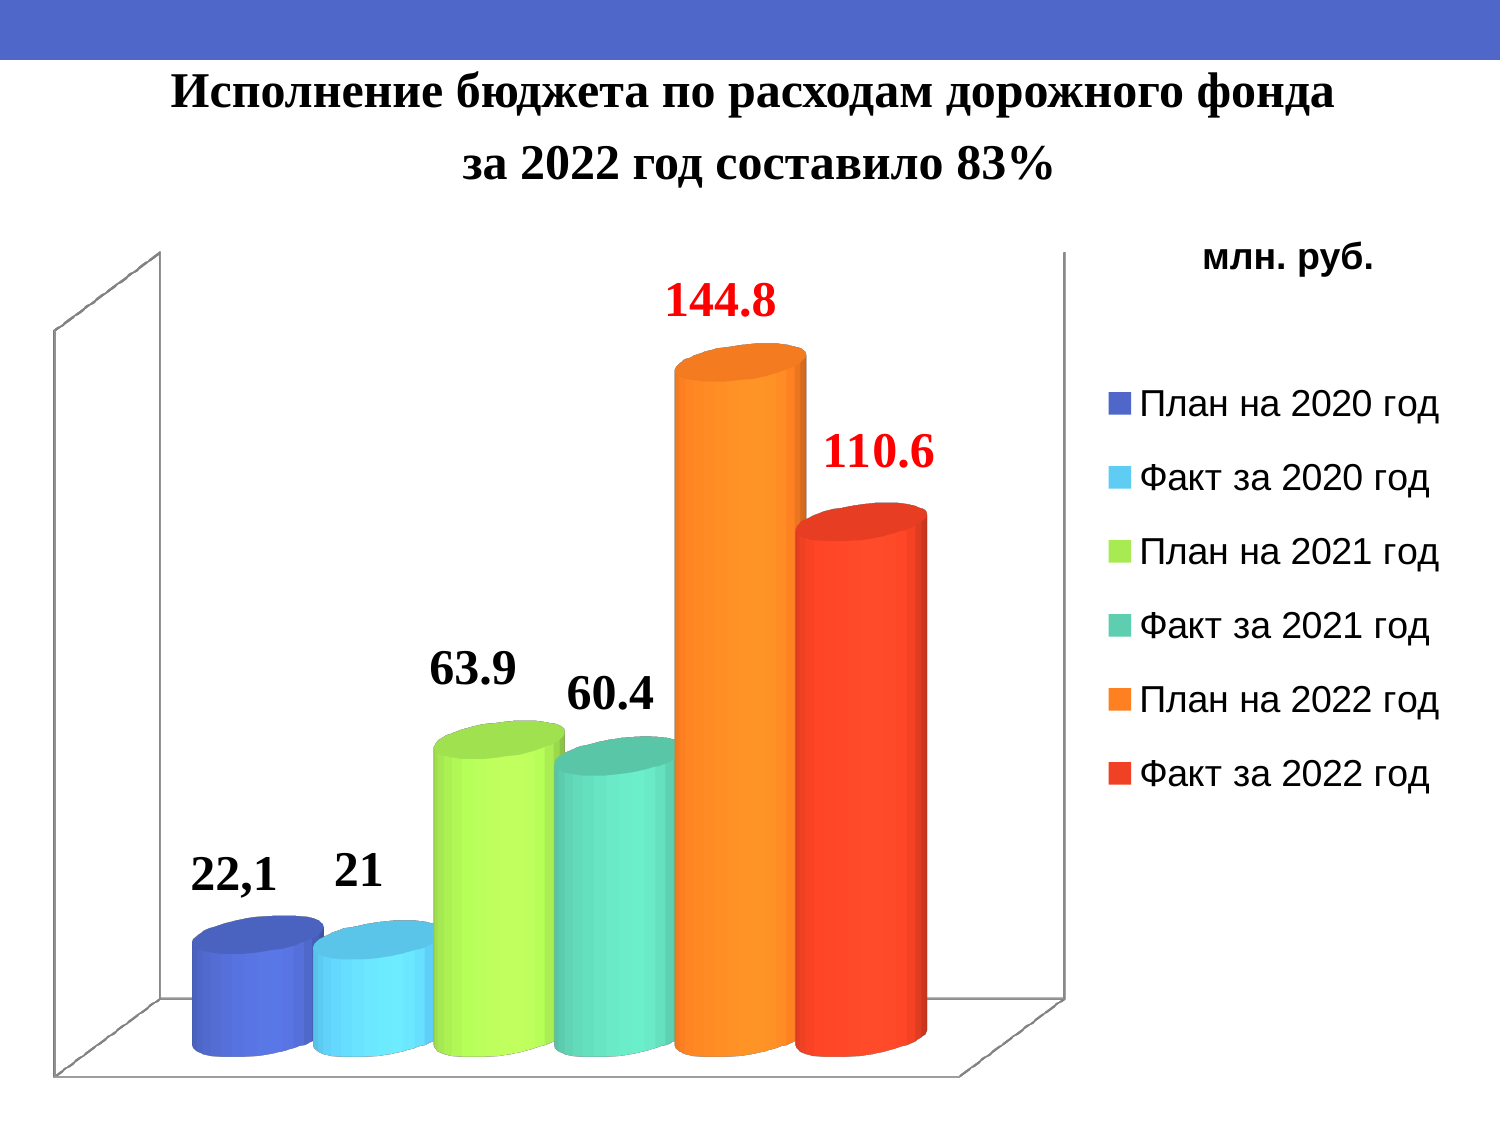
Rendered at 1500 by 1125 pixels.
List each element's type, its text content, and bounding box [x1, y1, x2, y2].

chart [24, 228, 1463, 1101]
text_box Исполнение бюджета по расходам дорожного фонда за 2022 год составило 83% [49, 49, 1443, 200]
